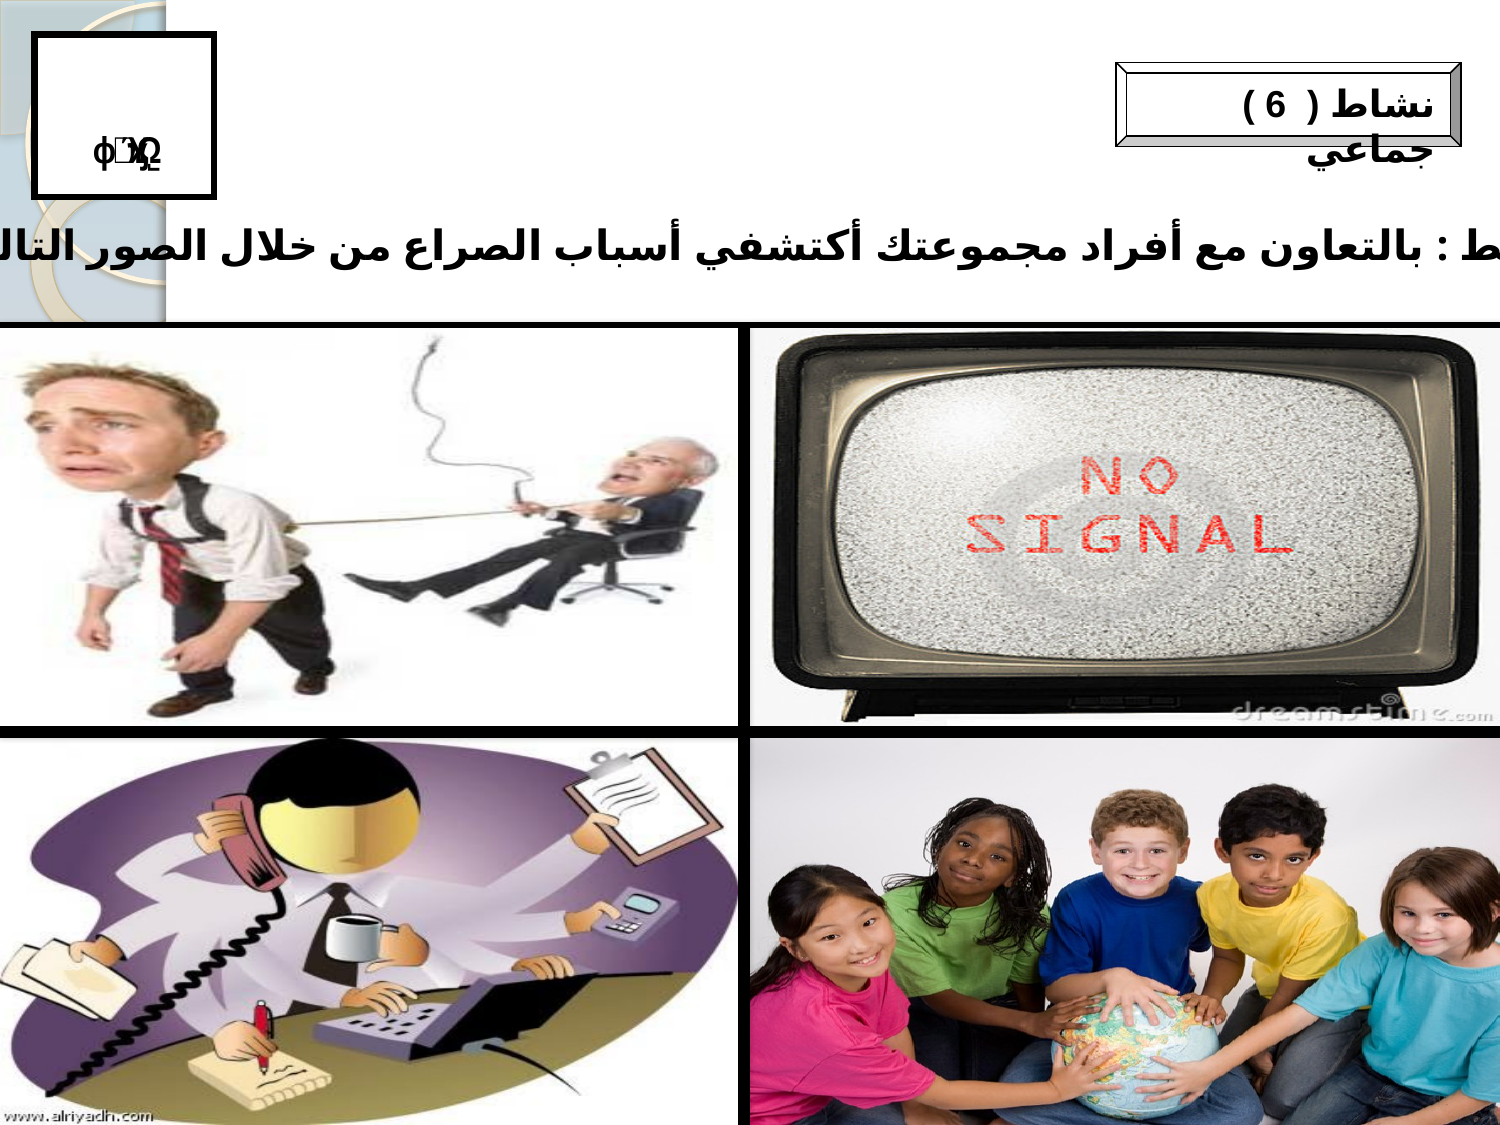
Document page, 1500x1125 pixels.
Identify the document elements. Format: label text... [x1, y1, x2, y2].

picture [0, 737, 739, 1125]
text_box للأذكياء فقط : بالتعاون مع أفراد مجموعتك أكتشفي أسباب الصراع من خلال الصور التالية : [0, 210, 1500, 276]
picture [749, 327, 1500, 727]
picture [37, 37, 212, 194]
picture [749, 737, 1500, 1125]
picture [0, 327, 739, 727]
text_box نشاط ( 6 ) جماعي [1116, 62, 1461, 147]
